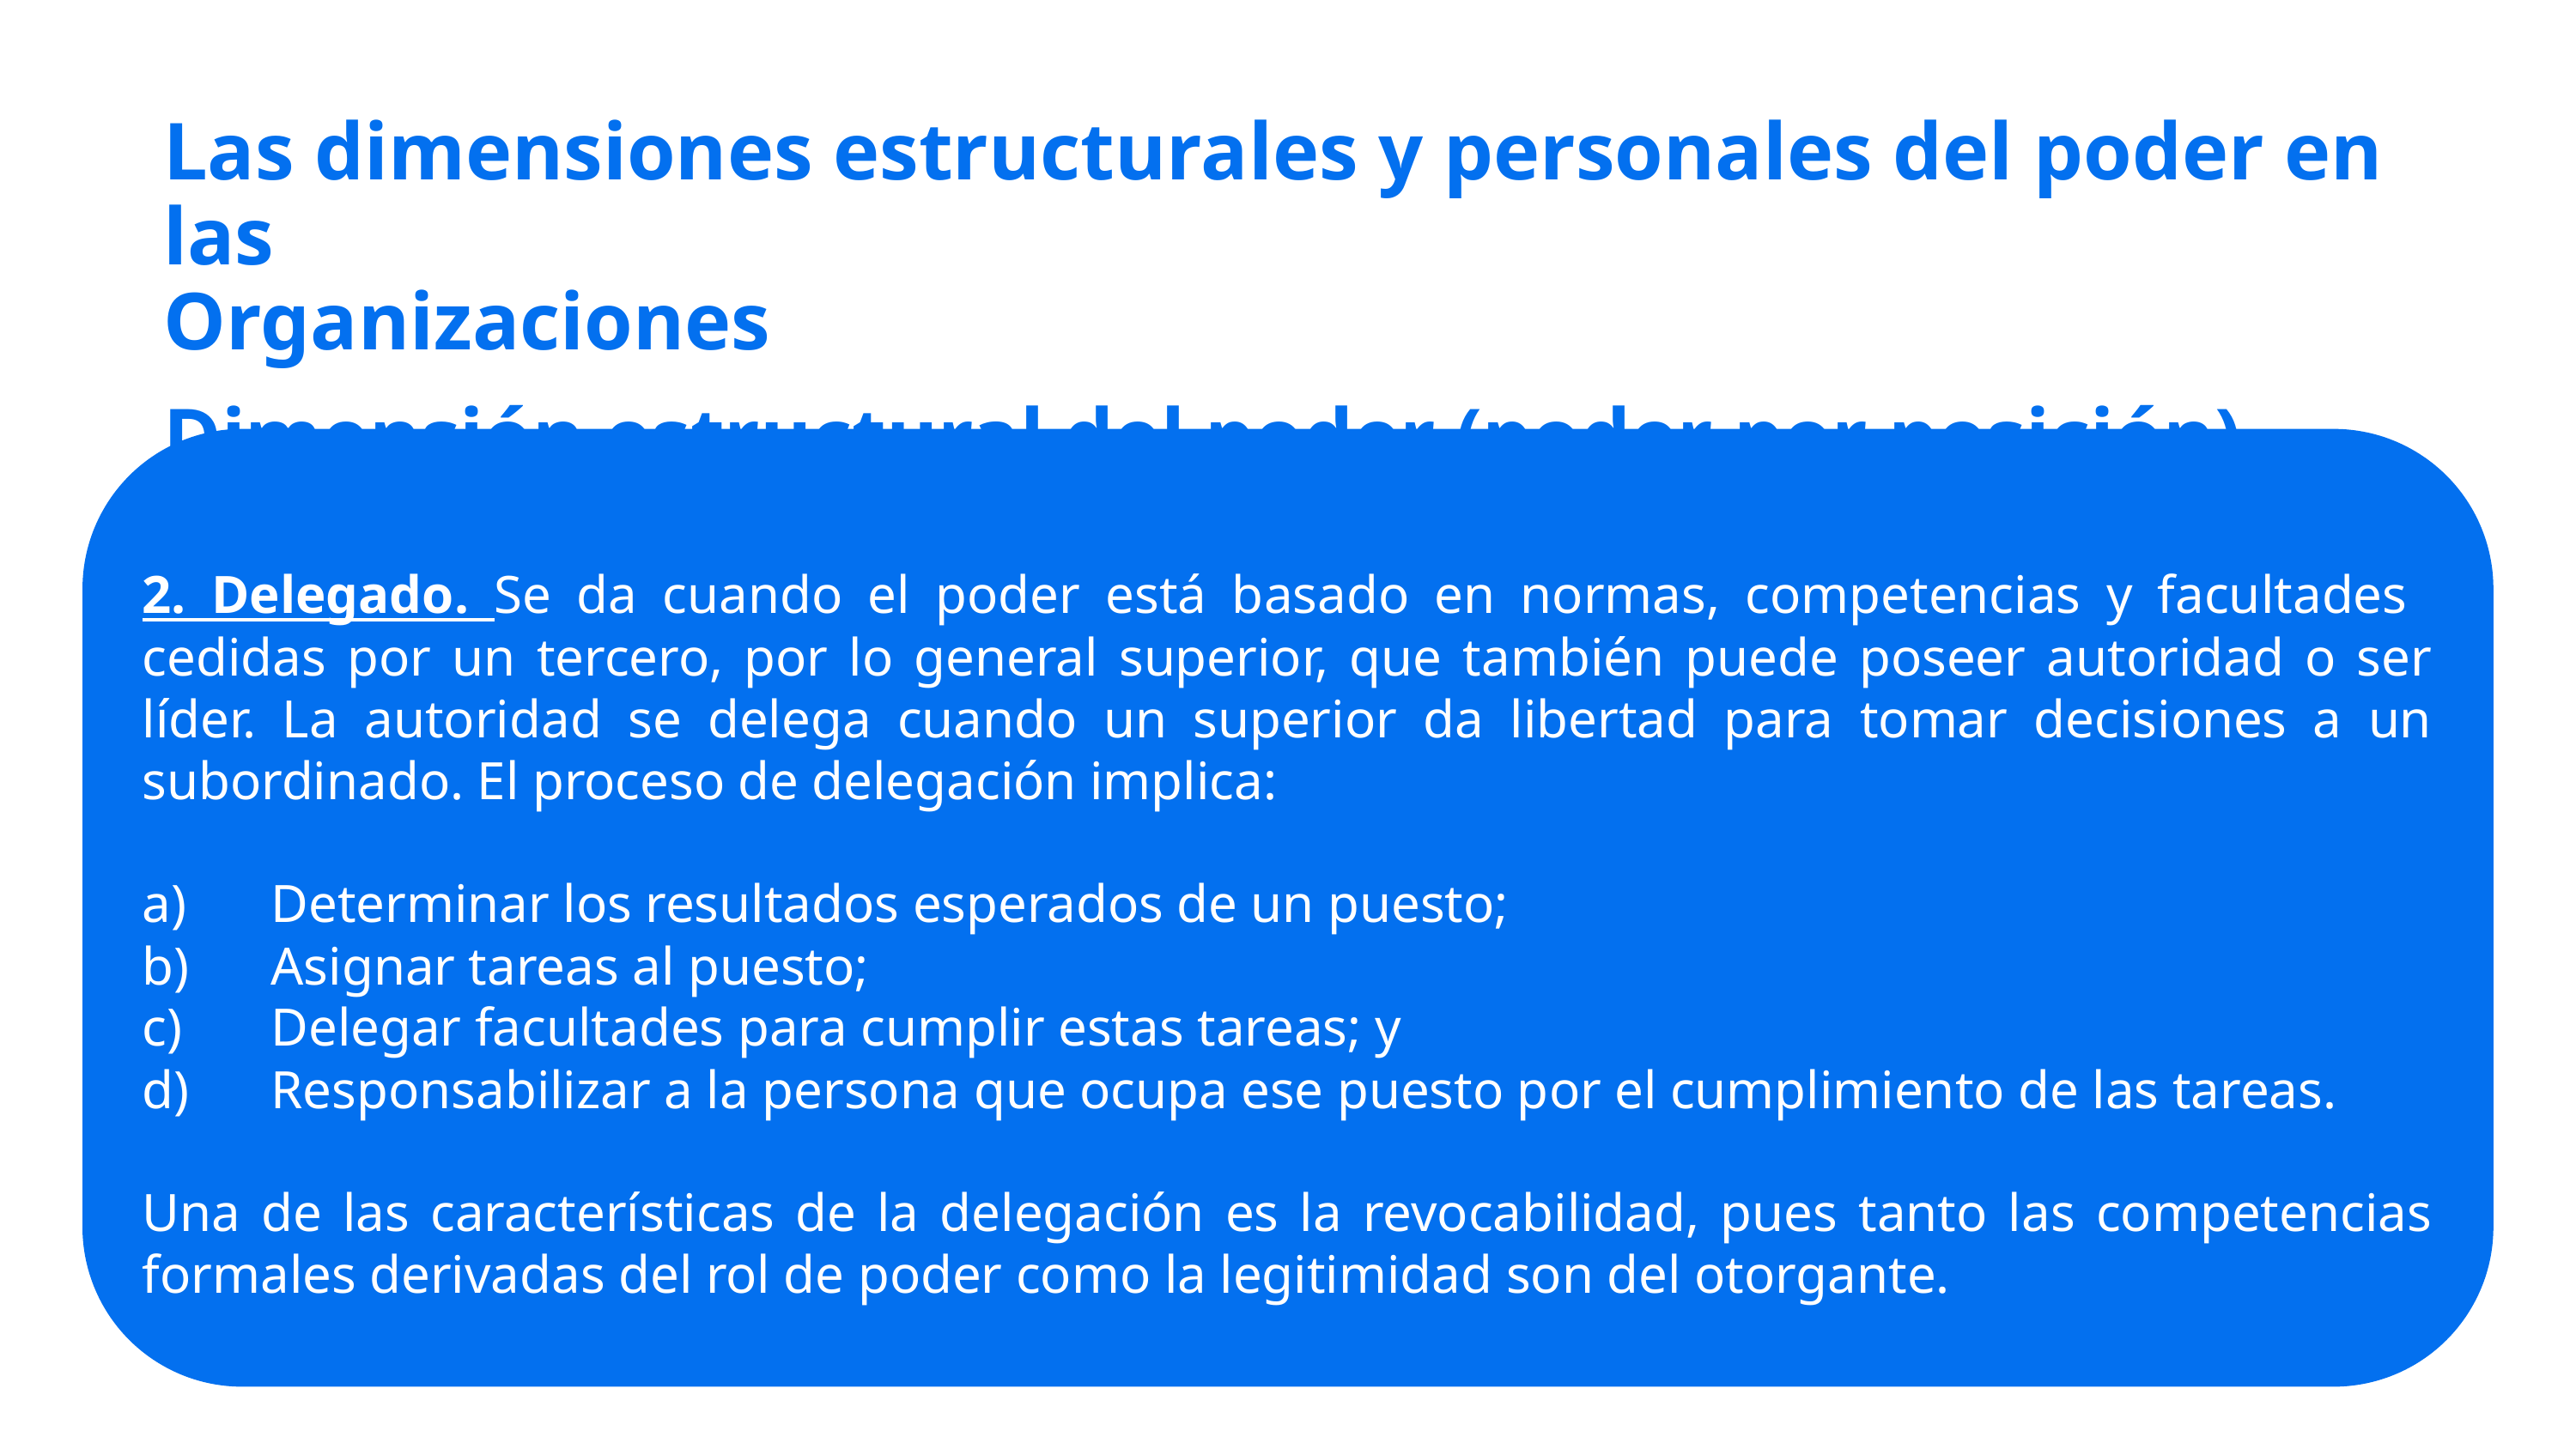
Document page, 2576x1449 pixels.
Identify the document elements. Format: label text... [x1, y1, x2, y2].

text_box Las dimensiones estructurales y personales del poder en las Organizaciones Dimensión estructural del poder (poder por posición) [150, 106, 2426, 574]
text_box 2. Delegado. Se da cuando el poder está basado en normas, competencias y facultades cedidas por un tercero, por lo general superior, que también puede poseer autoridad o ser líder. La autoridad se delega cuando un superior da libertad para tomar decisiones a un subordinado. El proceso de delegación implica: Determinar los resultados esperados de un puesto; Asignar tareas al puesto; Delegar facultades para cumplir estas tareas; y Responsabilizar a la persona que ocupa ese puesto por el cumplimiento de las tareas. Una de las características de la delegación es la revocabilidad, pues tanto las competencias formales derivadas del rol de poder como la legitimidad son del otorgante. [82, 457, 2494, 1387]
